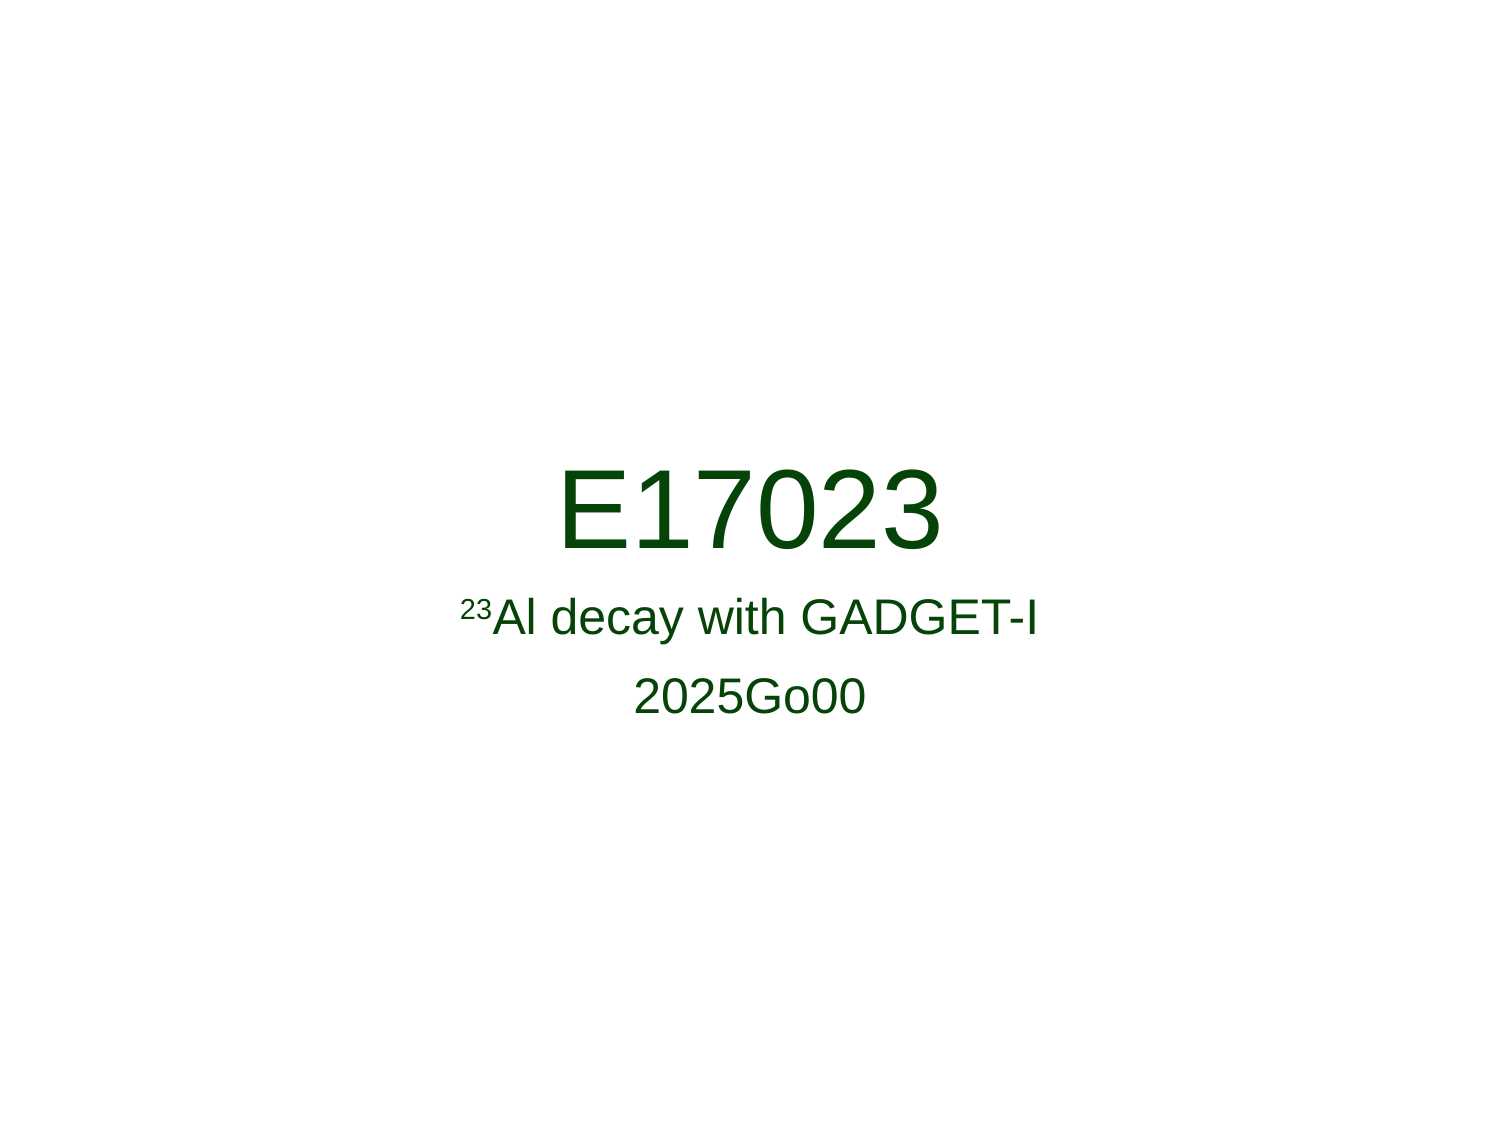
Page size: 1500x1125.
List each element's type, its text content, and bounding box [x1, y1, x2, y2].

title E17023 [111, 447, 1388, 577]
subtitle 23Al decay with GADGET-I 2025Go00 [187, 590, 1313, 863]
